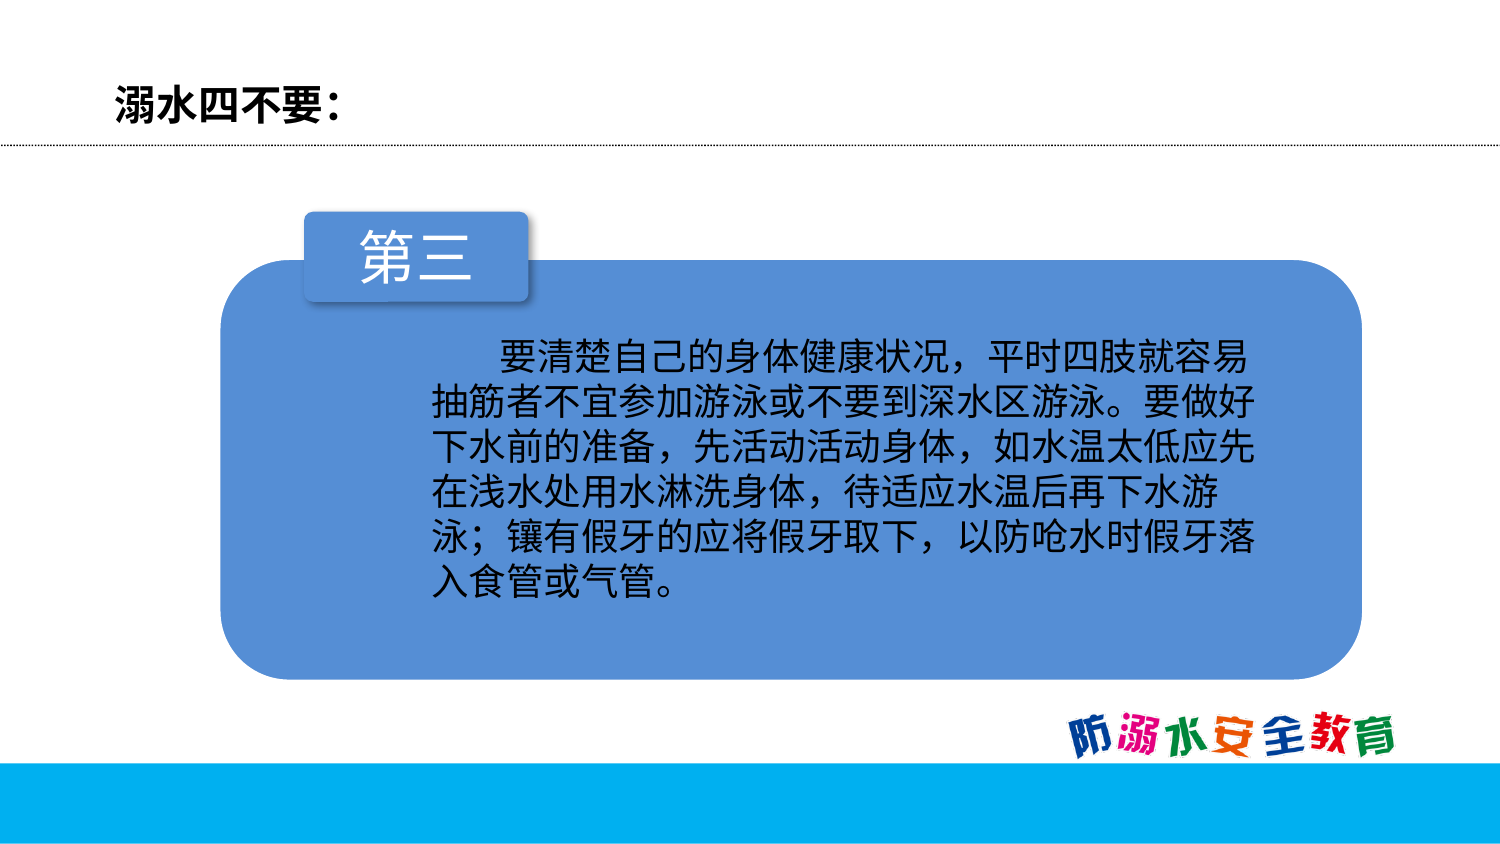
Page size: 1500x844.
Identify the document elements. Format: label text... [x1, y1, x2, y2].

picture [1045, 671, 1449, 763]
text_box [0, 763, 1500, 844]
text_box 溺水四不要： [100, 71, 538, 137]
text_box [218, 211, 1365, 682]
